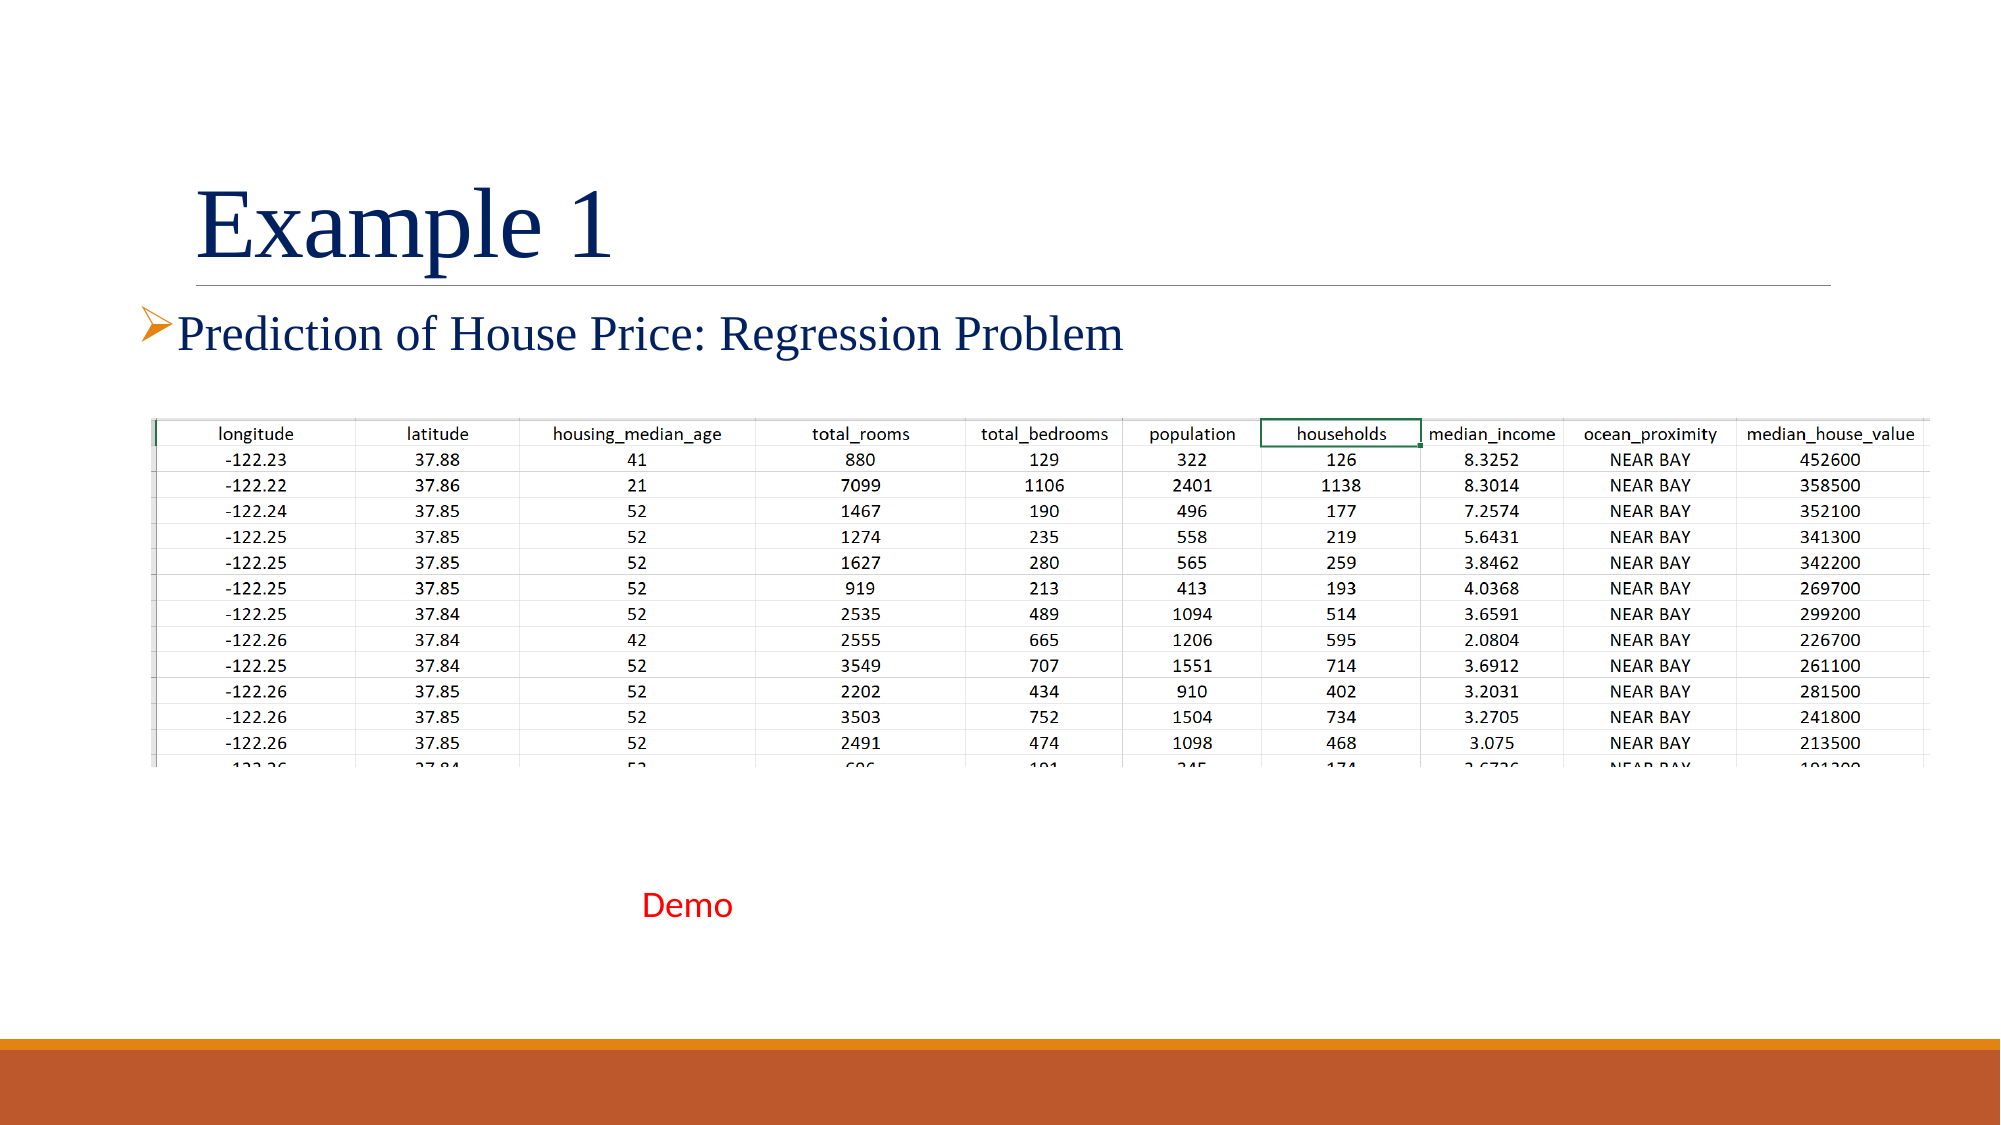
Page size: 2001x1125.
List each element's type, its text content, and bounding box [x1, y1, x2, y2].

text_box Demo [627, 872, 1239, 933]
title Example 1 [180, 47, 1830, 285]
picture [151, 418, 1930, 767]
text_box Prediction of House Price: Regression Problem [137, 299, 1863, 1046]
